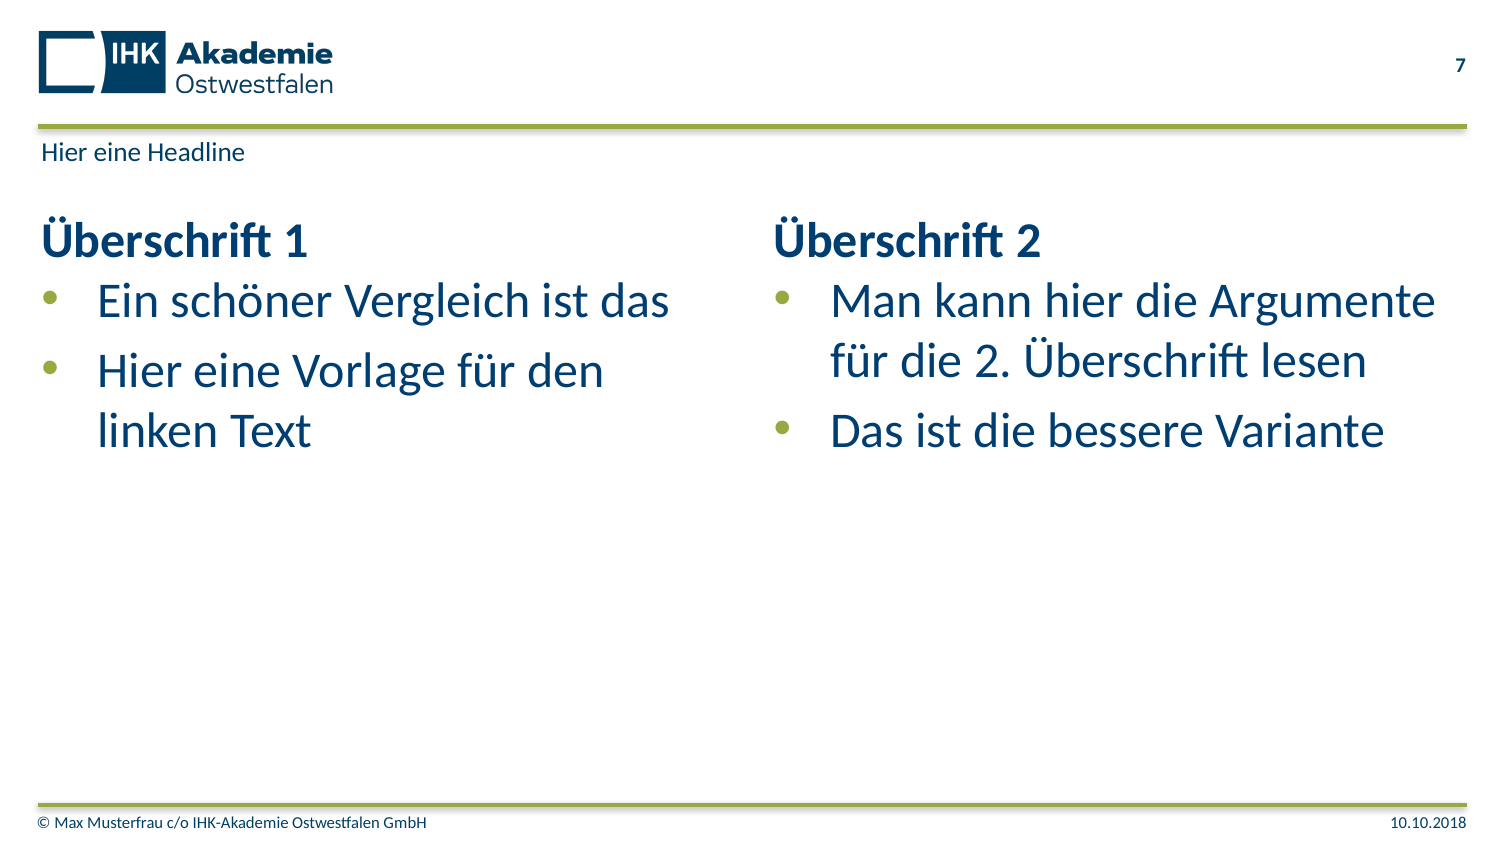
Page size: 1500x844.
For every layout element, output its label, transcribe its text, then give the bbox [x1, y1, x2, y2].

list Überschrift 2 [773, 188, 1467, 267]
slide_number 7 [1387, 40, 1466, 87]
list Man kann hier die Argumente für die 2. Überschrift lesen Das ist die bessere Variante [773, 267, 1467, 800]
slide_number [1360, 804, 1467, 836]
list Ein schöner Vergleich ist das Hier eine Vorlage für den linken Text [41, 267, 738, 800]
title Hier eine Headline [41, 126, 1467, 175]
footer © Max Musterfrau c/o IHK-Akademie Ostwestfalen GmbH [36, 804, 1182, 836]
picture [33, 25, 352, 99]
list Überschrift 1 [41, 188, 738, 267]
